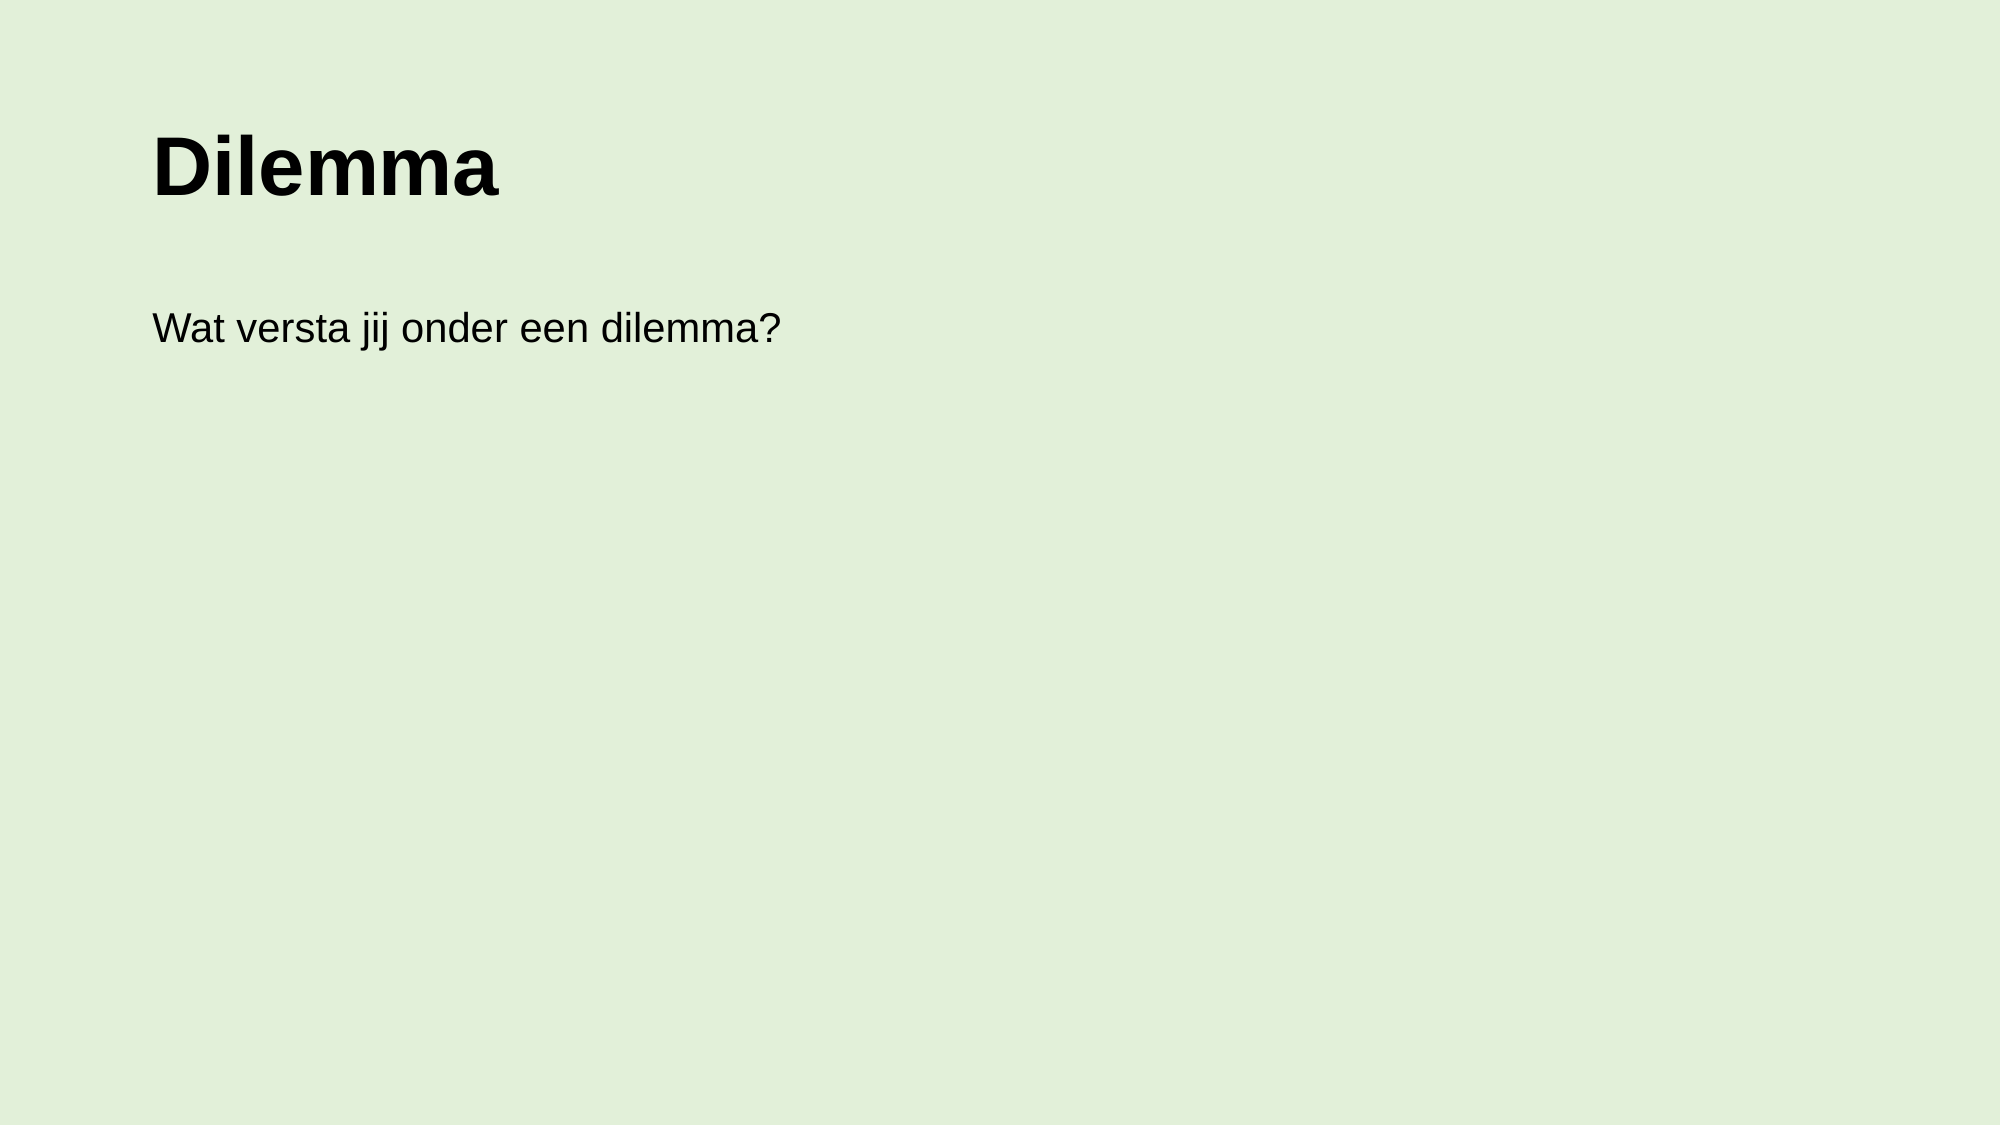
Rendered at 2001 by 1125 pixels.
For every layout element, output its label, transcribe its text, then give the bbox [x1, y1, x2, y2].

title Dilemma [137, 59, 1863, 278]
list Wat versta jij onder een dilemma? [137, 299, 1863, 1014]
